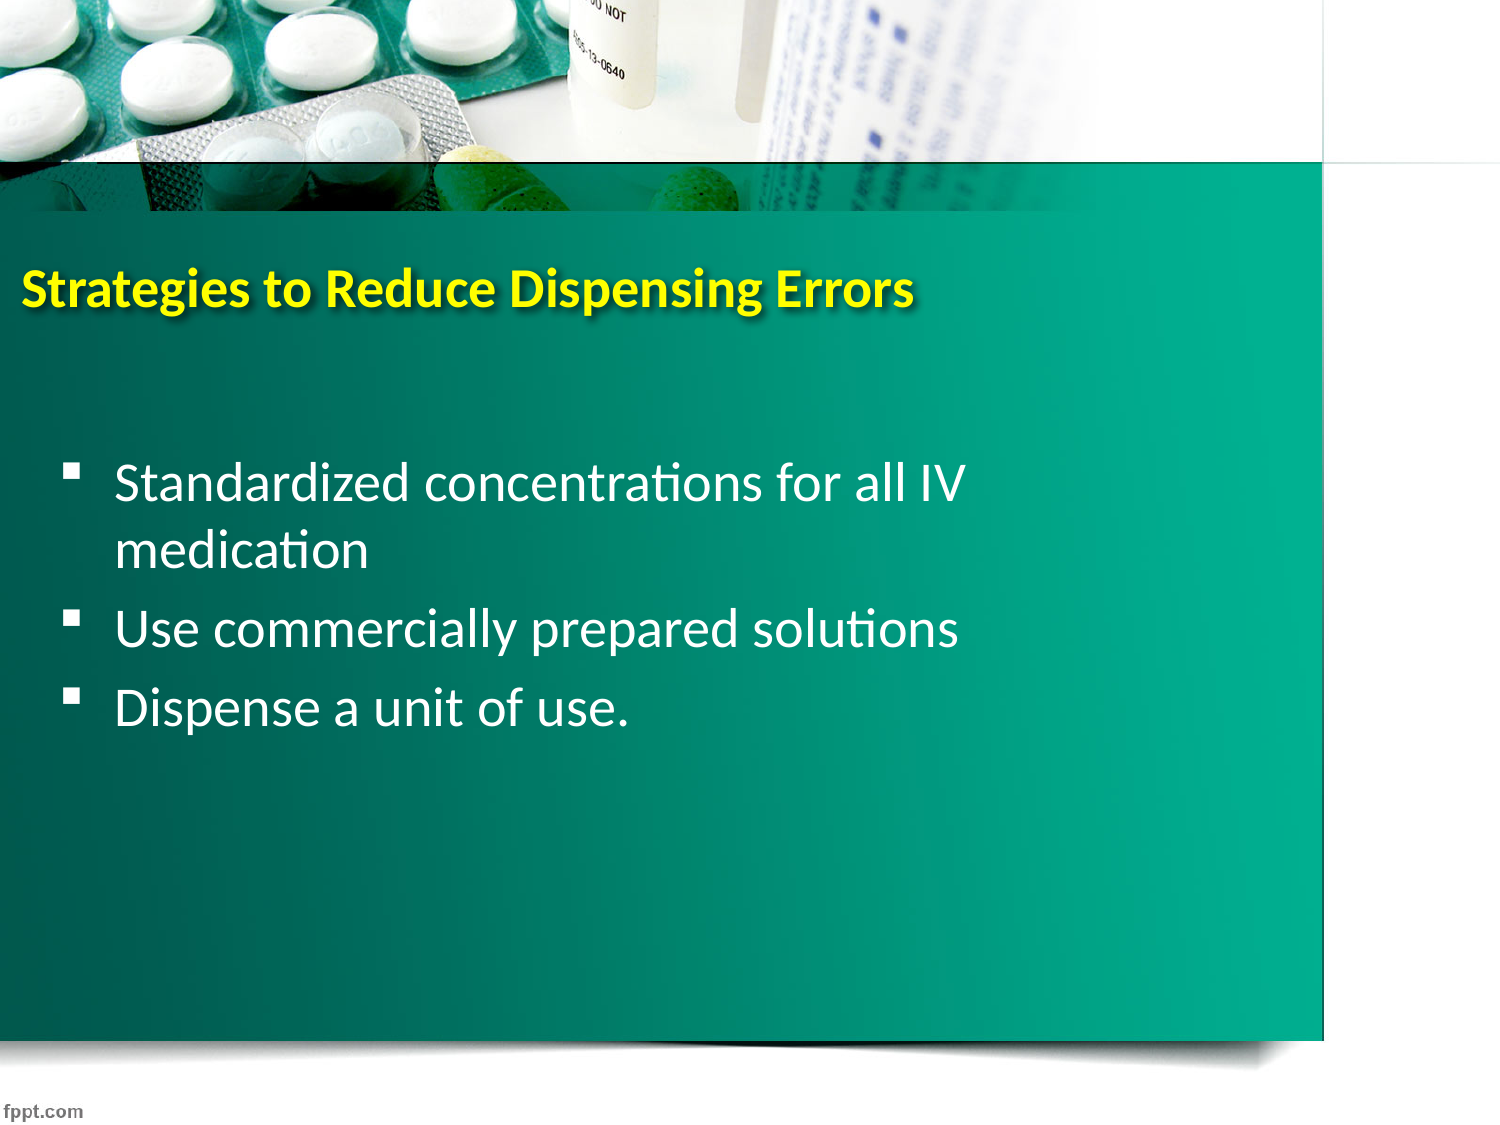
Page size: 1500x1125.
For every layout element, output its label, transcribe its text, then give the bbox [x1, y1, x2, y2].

list Standardized concentrations for all IV medication Use commercially prepared solutions Dispense a unit of use. [43, 437, 1243, 1001]
title Strategies to Reduce Dispensing Errors [6, 236, 1407, 402]
picture [0, 0, 1500, 1125]
